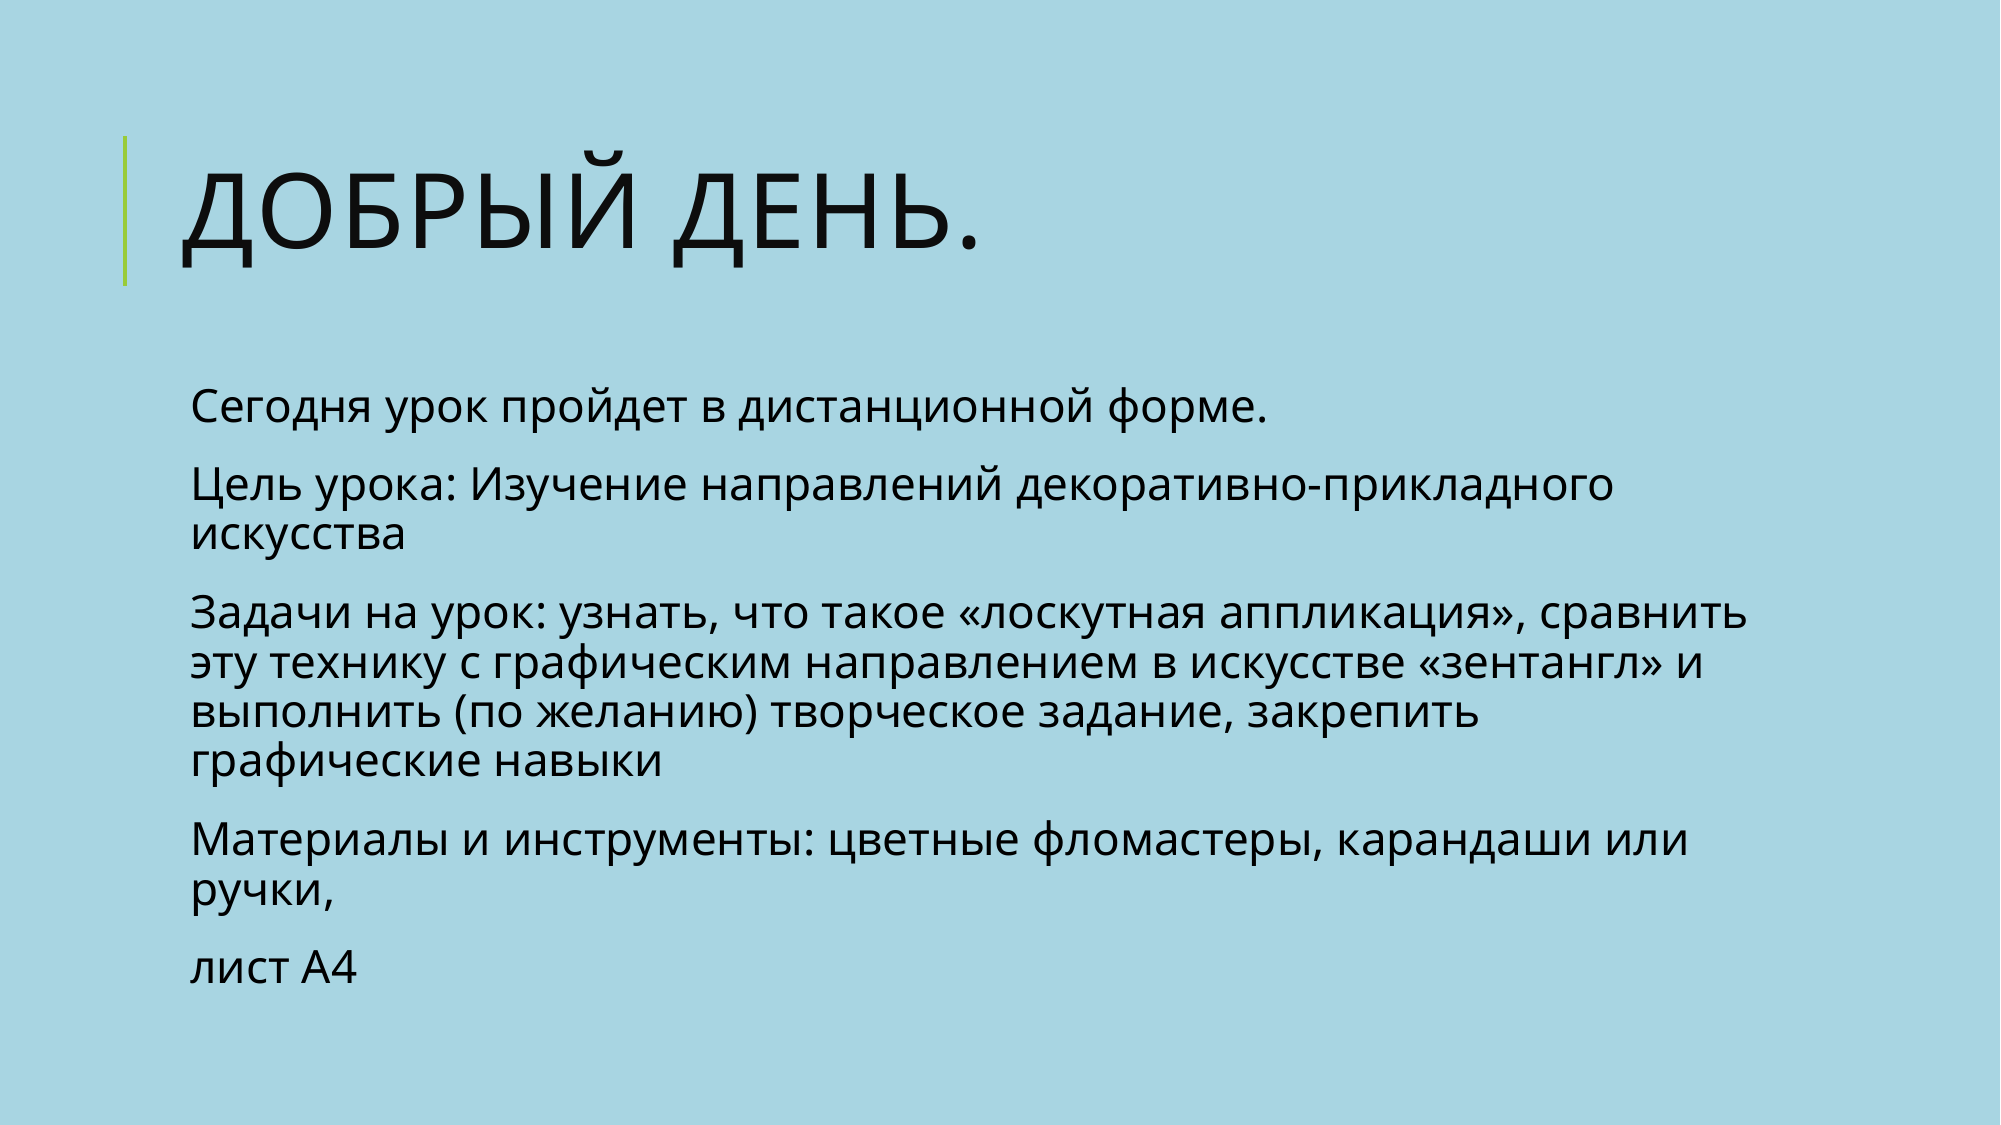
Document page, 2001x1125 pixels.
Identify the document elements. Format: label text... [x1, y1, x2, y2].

title Добрый день. [168, 96, 1763, 342]
list Сегодня урок пройдет в дистанционной форме. Цель урока: Изучение направлений декоративно-прикладного искусства Задачи на урок: узнать, что такое «лоскутная аппликация», сравнить эту технику с графическим направлением в искусстве «зентангл» и выполнить (по желанию) творческое задание, закрепить графические навыки Материалы и инструменты: цветные фломастеры, карандаши или ручки, лист А4 [168, 375, 1763, 1035]
